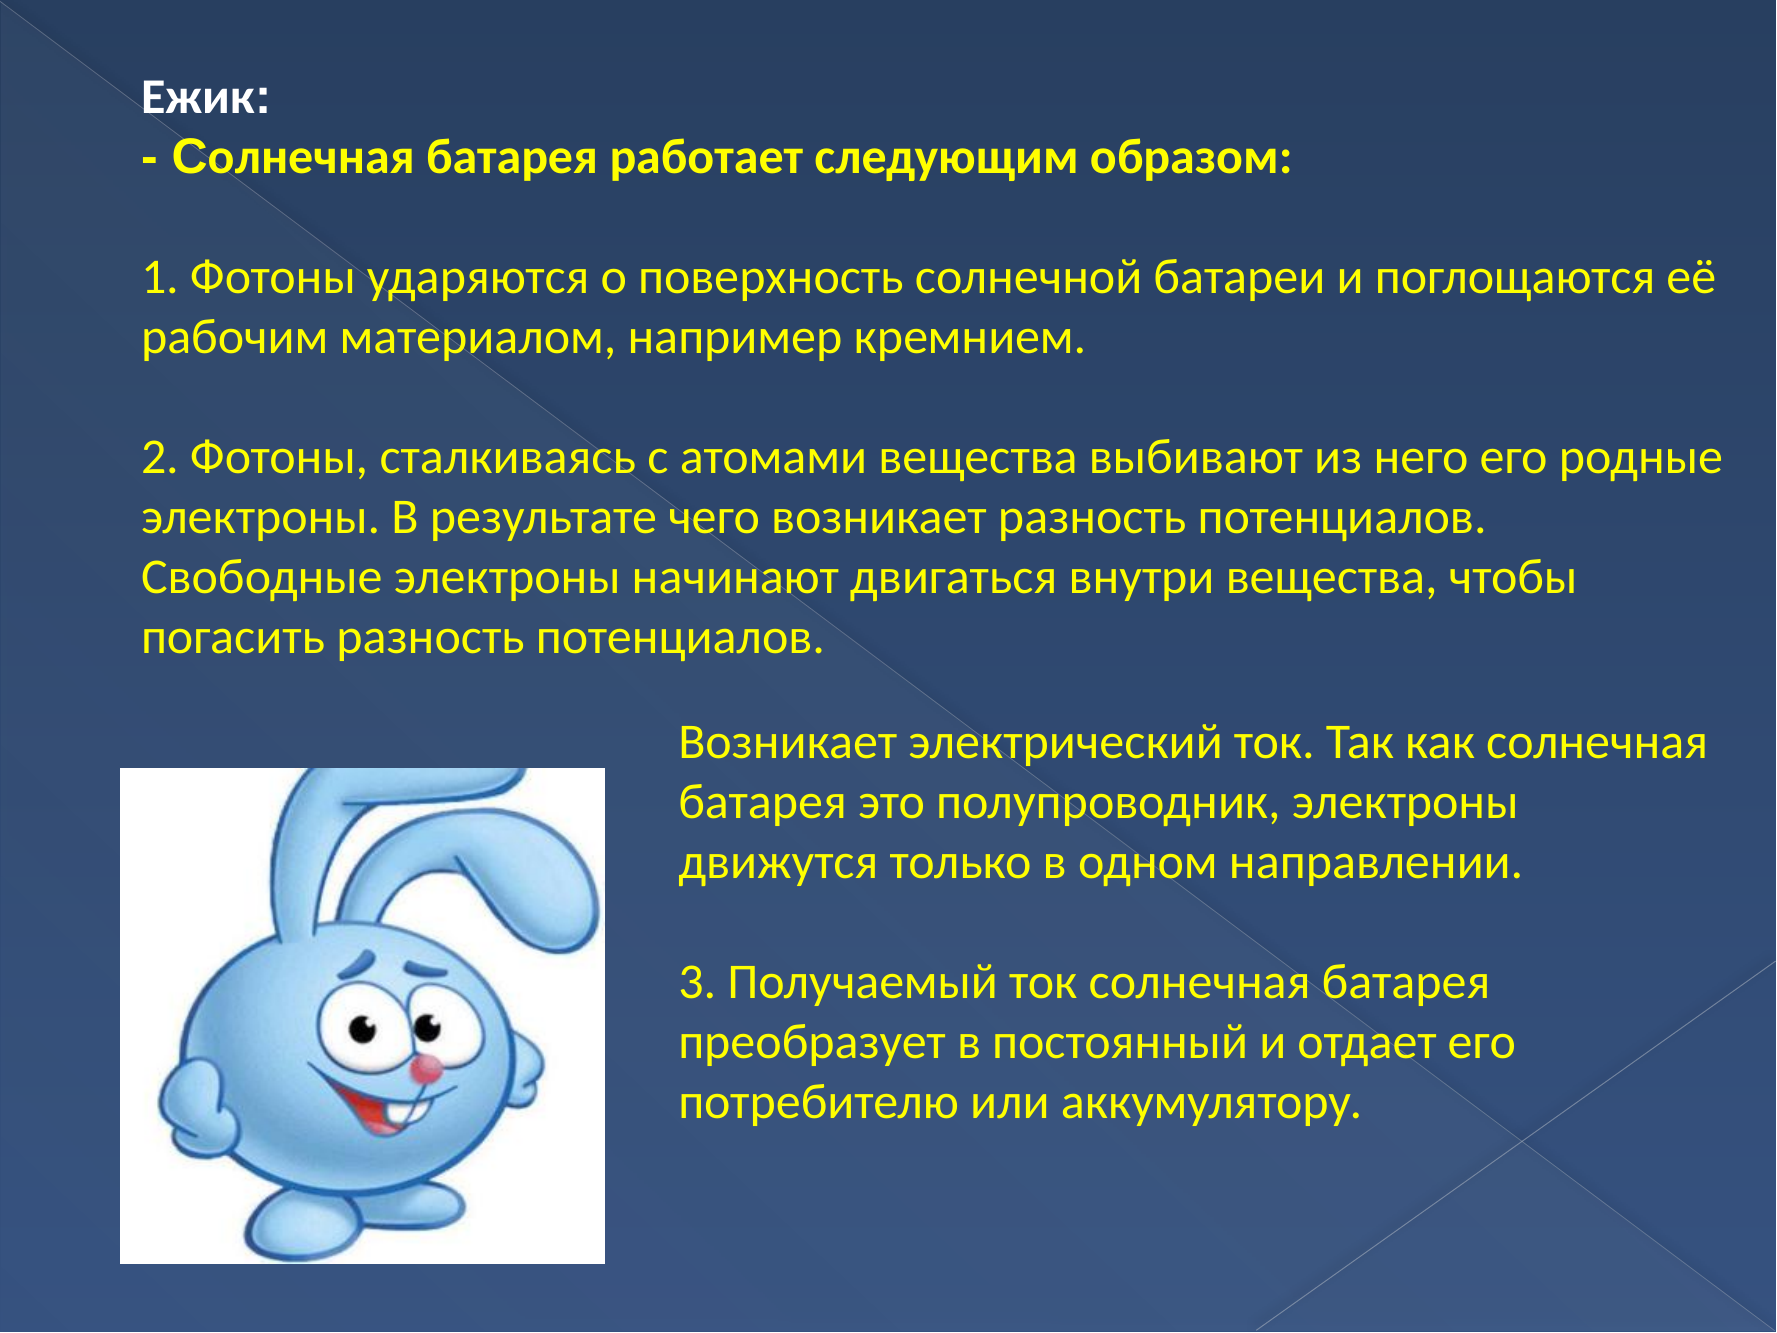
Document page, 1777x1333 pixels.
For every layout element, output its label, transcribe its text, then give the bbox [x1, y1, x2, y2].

text_box Возникает электрический ток. Так как солнечная батарея это полупроводник, электроны движутся только в одном направлении. 3. Получаемый ток солнечная батарея преобразует в постоянный и отдает его потребителю или аккумулятору. [663, 701, 1732, 1137]
text_box Ежик: - Солнечная батарея работает следующим образом: 1. Фотоны ударяются о поверхность солнечной батареи и поглощаются её рабочим материалом, например кремнием. 2. Фотоны, сталкиваясь с атомами вещества выбивают из него его родные электроны. В результате чего возникает разность потенциалов. Свободные электроны начинают двигаться внутри вещества, чтобы погасить разность потенциалов. [126, 56, 1744, 672]
title [85, 52, 1682, 1148]
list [119, 768, 605, 1264]
